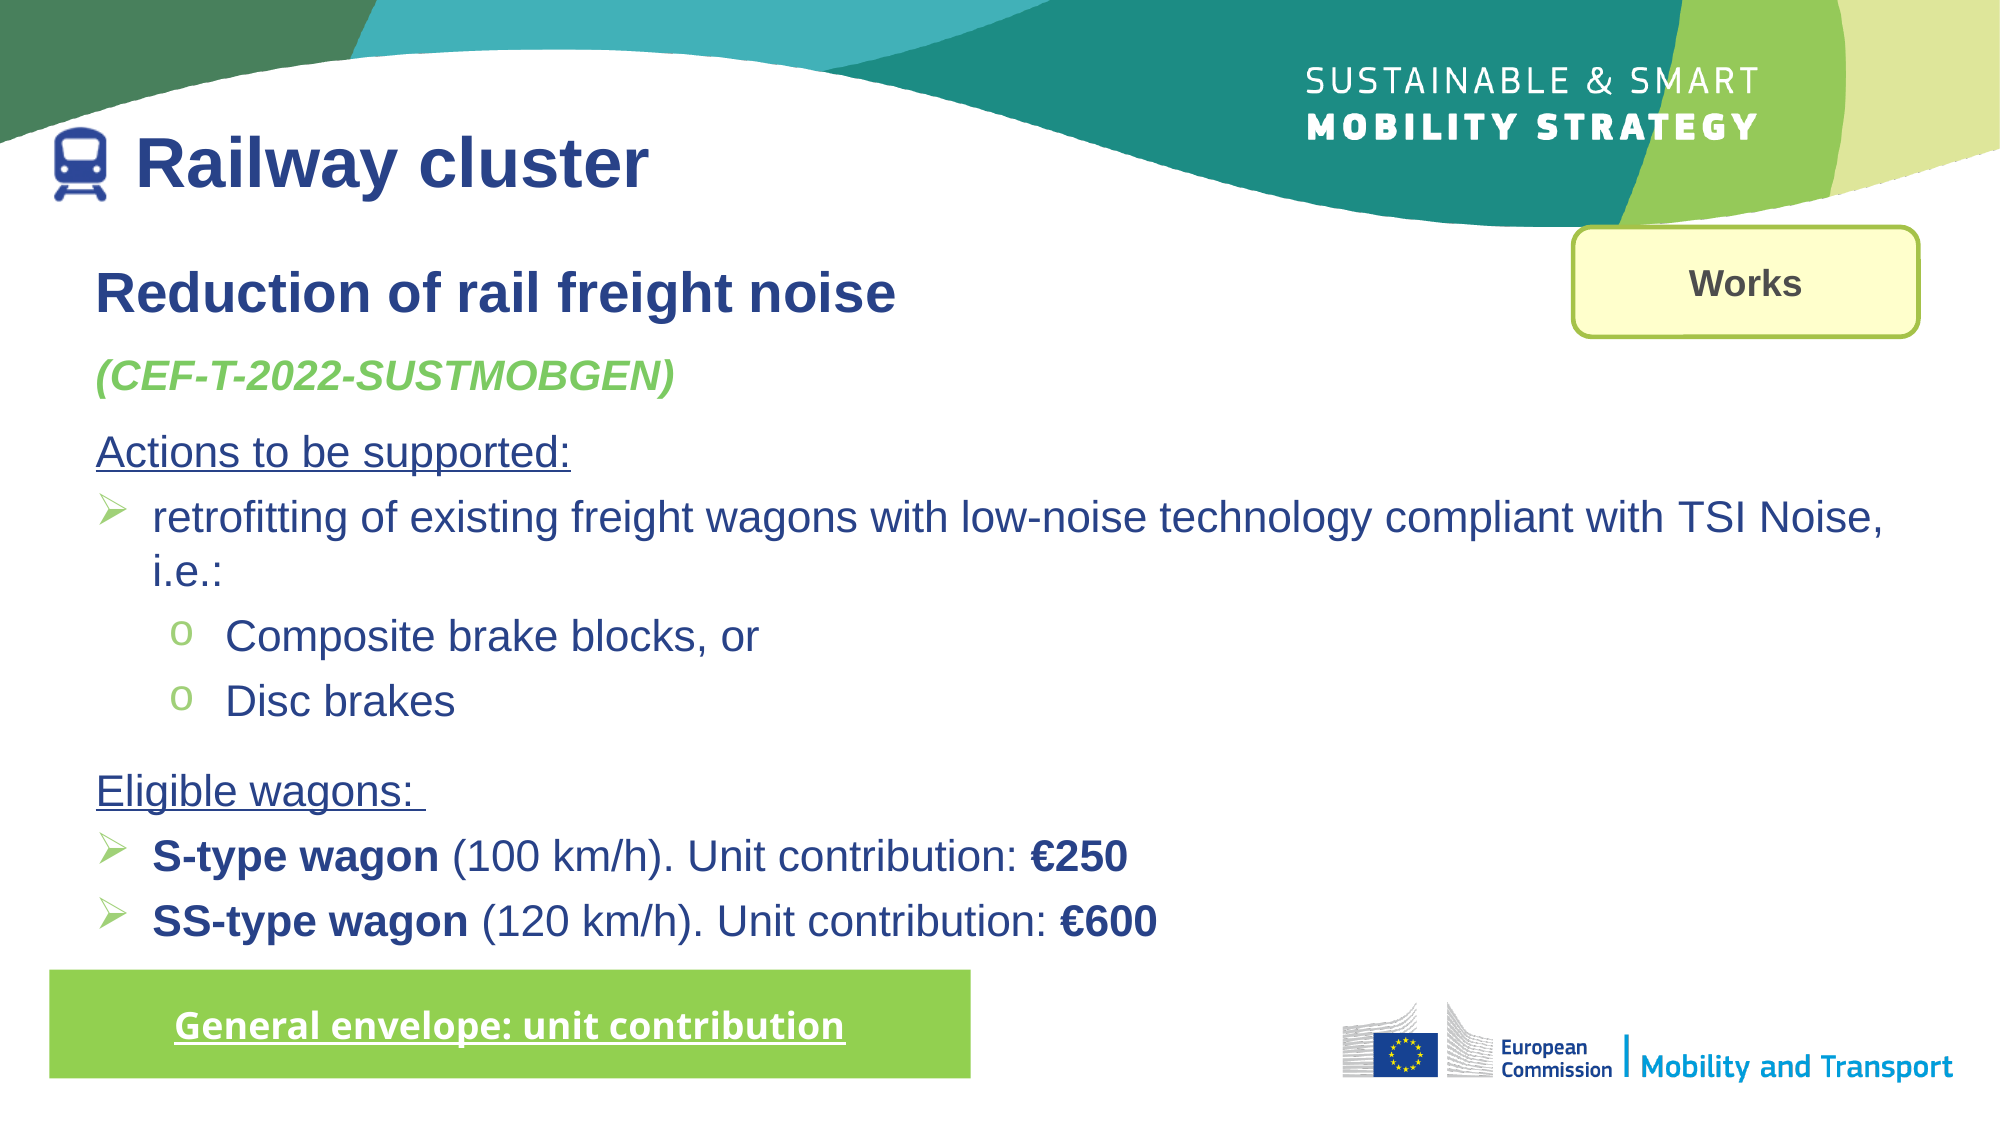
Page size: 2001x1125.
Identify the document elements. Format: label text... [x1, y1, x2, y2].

list Reduction of rail freight noise (CEF-T-2022-SUSTMOBGEN) Actions to be supported: retrofitting of existing freight wagons with low-noise technology compliant with TSI Noise, i.e.: Composite brake blocks, or Disc brakes Eligible wagons: S-type wagon (100 km/h). Unit contribution: €250 SS-type wagon (120 km/h). Unit contribution: €600 [80, 248, 1934, 959]
title Railway cluster [120, 102, 1197, 227]
picture [0, 0, 2000, 227]
text_box Works [1573, 226, 1919, 337]
picture [1901, 1065, 1907, 1073]
picture [1342, 1002, 1953, 1083]
text_box General envelope: unit contribution [49, 969, 971, 1079]
